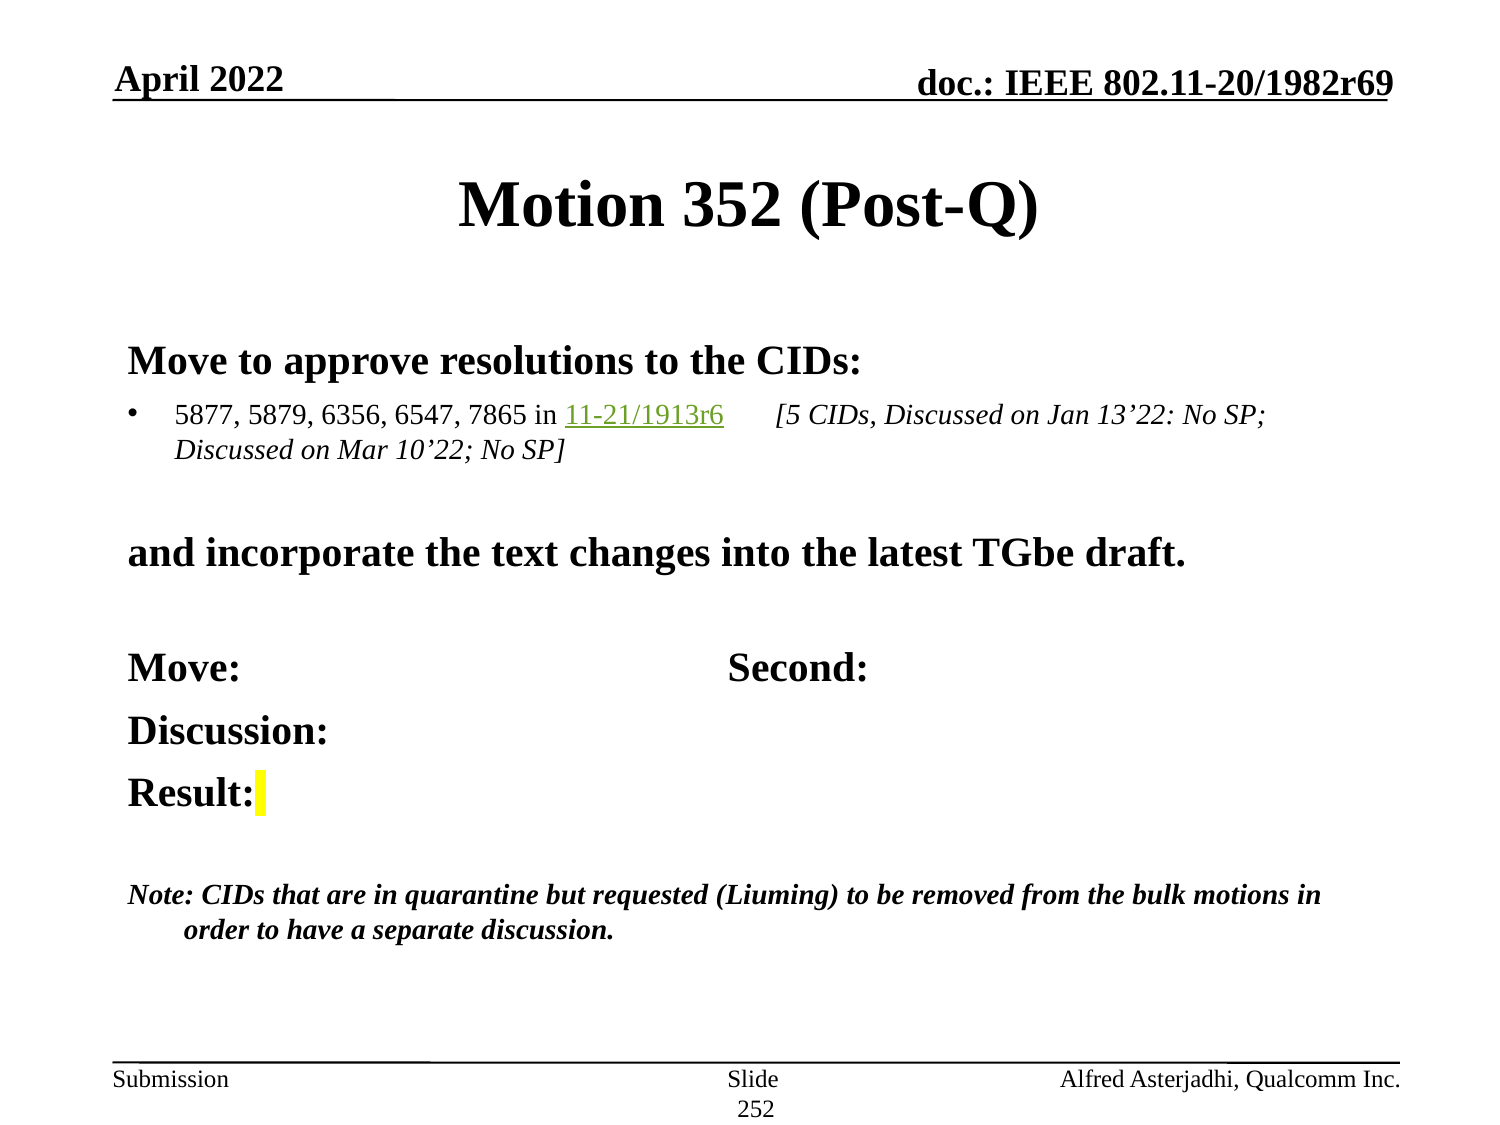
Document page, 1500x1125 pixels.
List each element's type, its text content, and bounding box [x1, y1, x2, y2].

footer Alfred Asterjadhi, Qualcomm Inc. [878, 1061, 1402, 1093]
title Motion 352 (Post-Q) [112, 112, 1388, 288]
slide_number Slide 252 [712, 1061, 800, 1123]
list Move to approve resolutions to the CIDs: 5877, 5879, 6356, 6547, 7865 in 11-21/1913r6 [5 CIDs, Discussed on Jan 13’22: No SP; Discussed on Mar 10’22; No SP] and incorporate the text changes into the latest TGbe draft. Move: Second: Discussion: Result: Note: CIDs that are in quarantine but requested (Liuming) to be removed from the bulk motions in order to have a separate discussion. [112, 324, 1388, 1000]
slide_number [114, 54, 423, 100]
